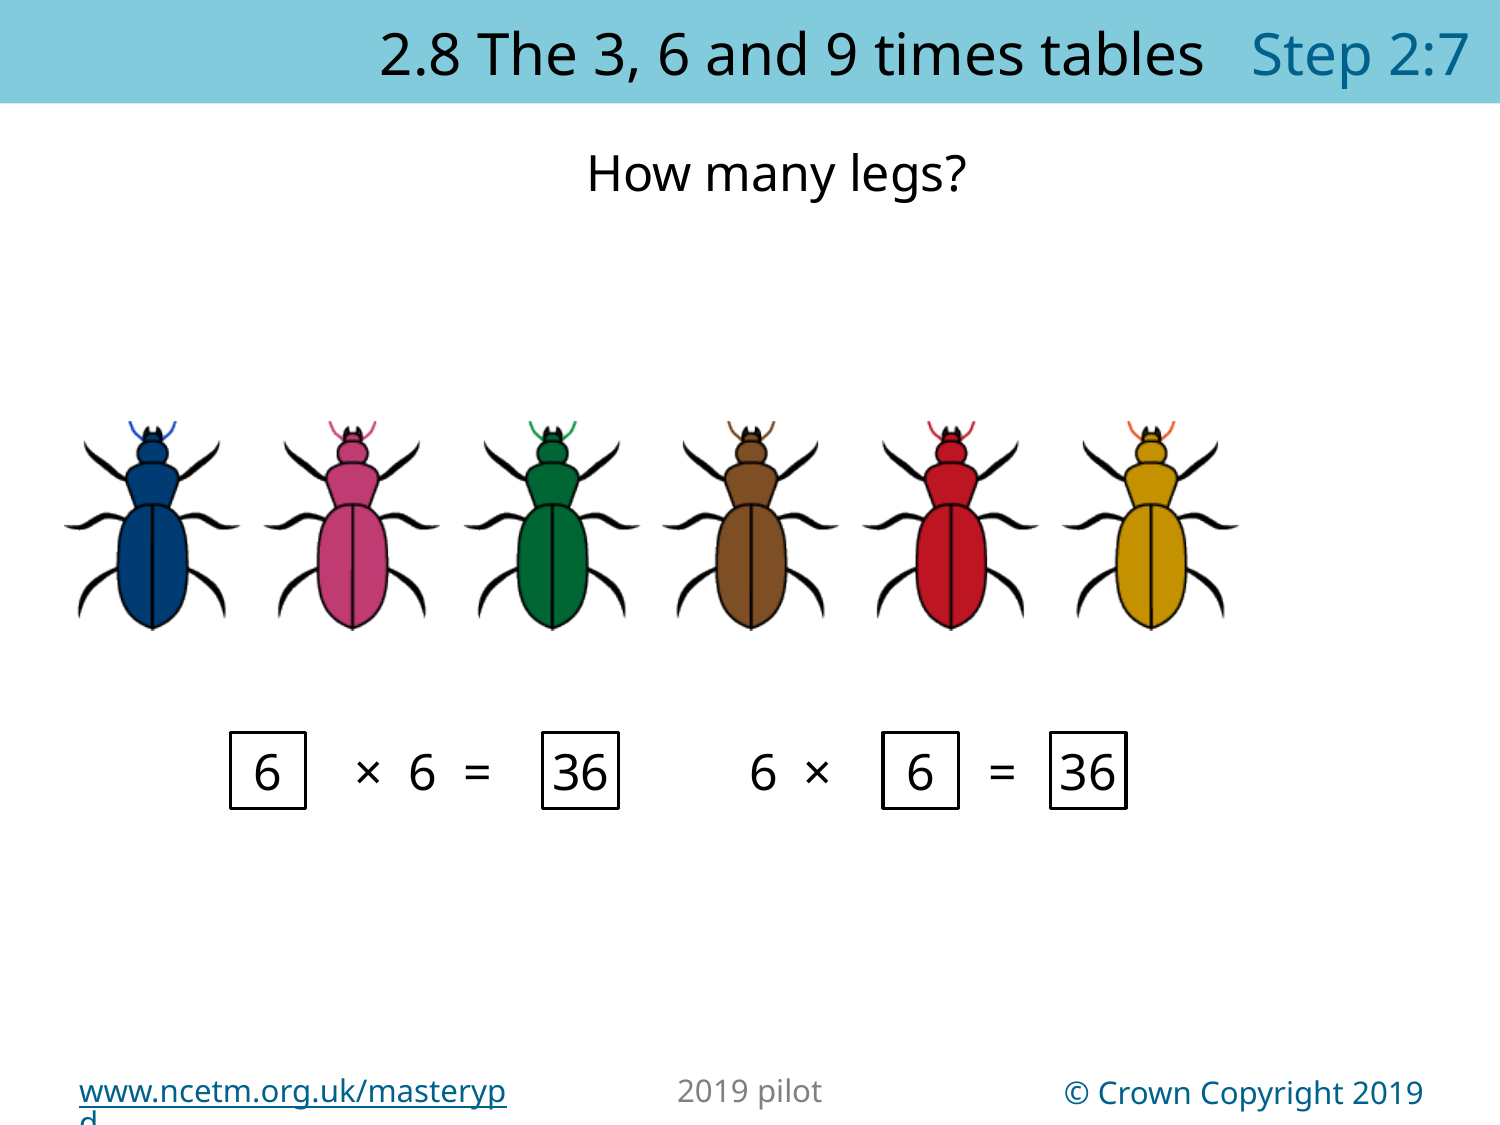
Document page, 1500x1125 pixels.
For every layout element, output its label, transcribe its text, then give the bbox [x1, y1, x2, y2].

text_box How many legs? [571, 134, 982, 209]
picture [64, 421, 1436, 631]
text_box = [973, 732, 1033, 808]
text_box × 6 = [339, 732, 507, 808]
text_box [1050, 732, 1126, 809]
list 2.8 The 3, 6 and 9 times tables Step 2:7 [0, 0, 1500, 104]
text_box 36 [1044, 732, 1050, 808]
text_box 36 [537, 732, 542, 808]
text_box 36 [619, 732, 625, 808]
text_box [230, 732, 306, 809]
text_box 6 × [734, 732, 874, 808]
text_box [882, 732, 959, 809]
text_box [542, 732, 619, 809]
text_box 36 [1126, 732, 1132, 808]
